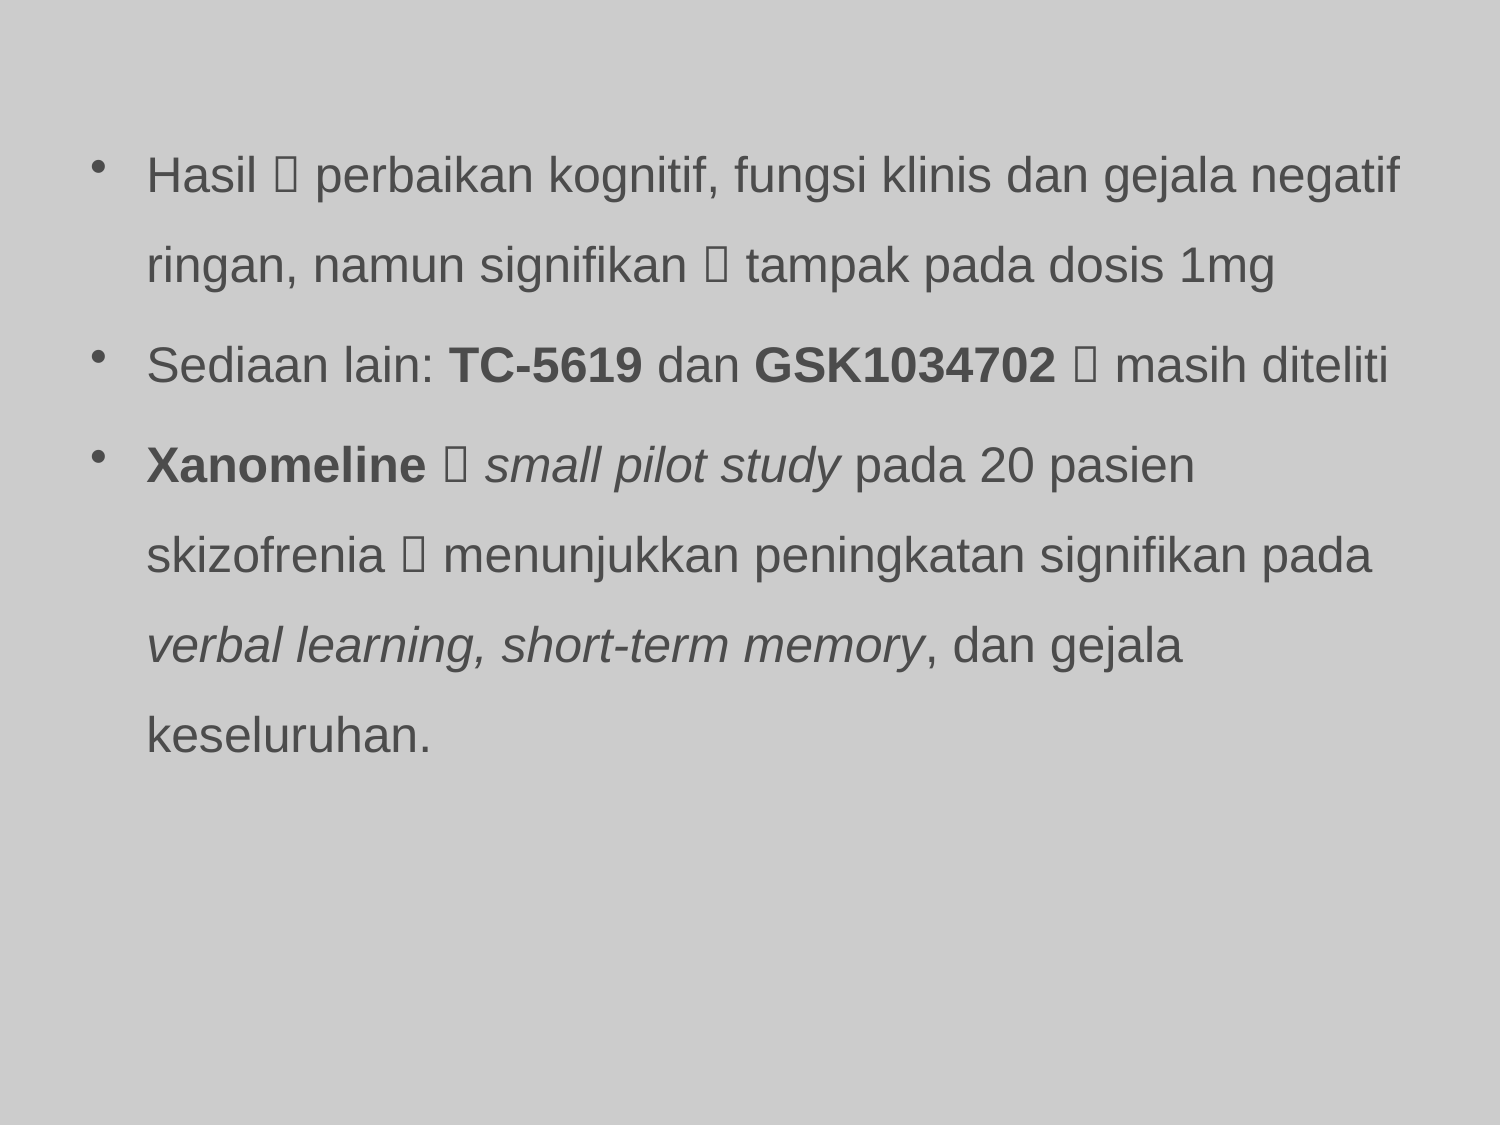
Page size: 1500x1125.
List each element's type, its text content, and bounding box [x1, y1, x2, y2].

list Hasil  perbaikan kognitif, fungsi klinis dan gejala negatif ringan, namun signifikan  tampak pada dosis 1mg Sediaan lain: TC-5619 dan GSK1034702  masih diteliti Xanomeline  small pilot study pada 20 pasien skizofrenia  menunjukkan peningkatan signifikan pada verbal learning, short-term memory, dan gejala keseluruhan. [74, 105, 1426, 788]
